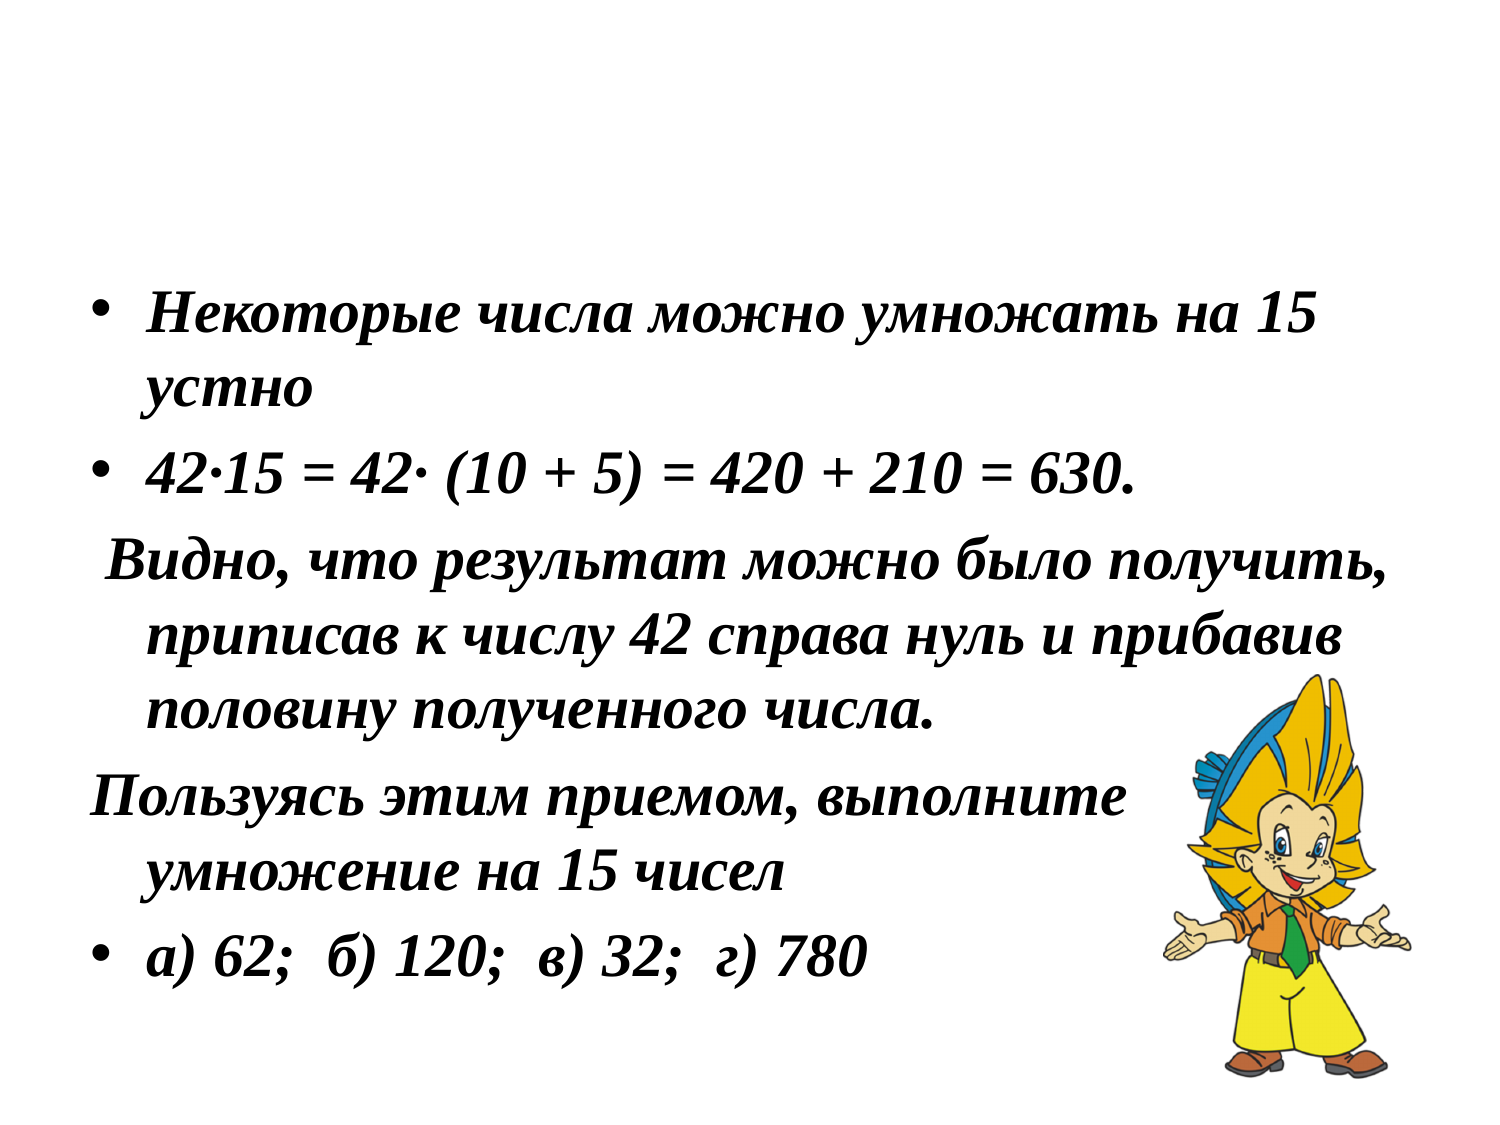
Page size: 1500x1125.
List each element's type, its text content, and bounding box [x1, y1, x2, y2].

list Некоторые числа можно умножать на 15 устно 42∙15 = 42∙ (10 + 5) = 420 + 210 = 630. Видно, что результат можно было получить, приписав к числу 42 справа нуль и прибавив половину полученного числа. Пользуясь этим приемом, выполните умножение на 15 чисел а) 62; б) 120; в) 32; г) 780 [75, 262, 1425, 1005]
picture [1163, 674, 1412, 1080]
